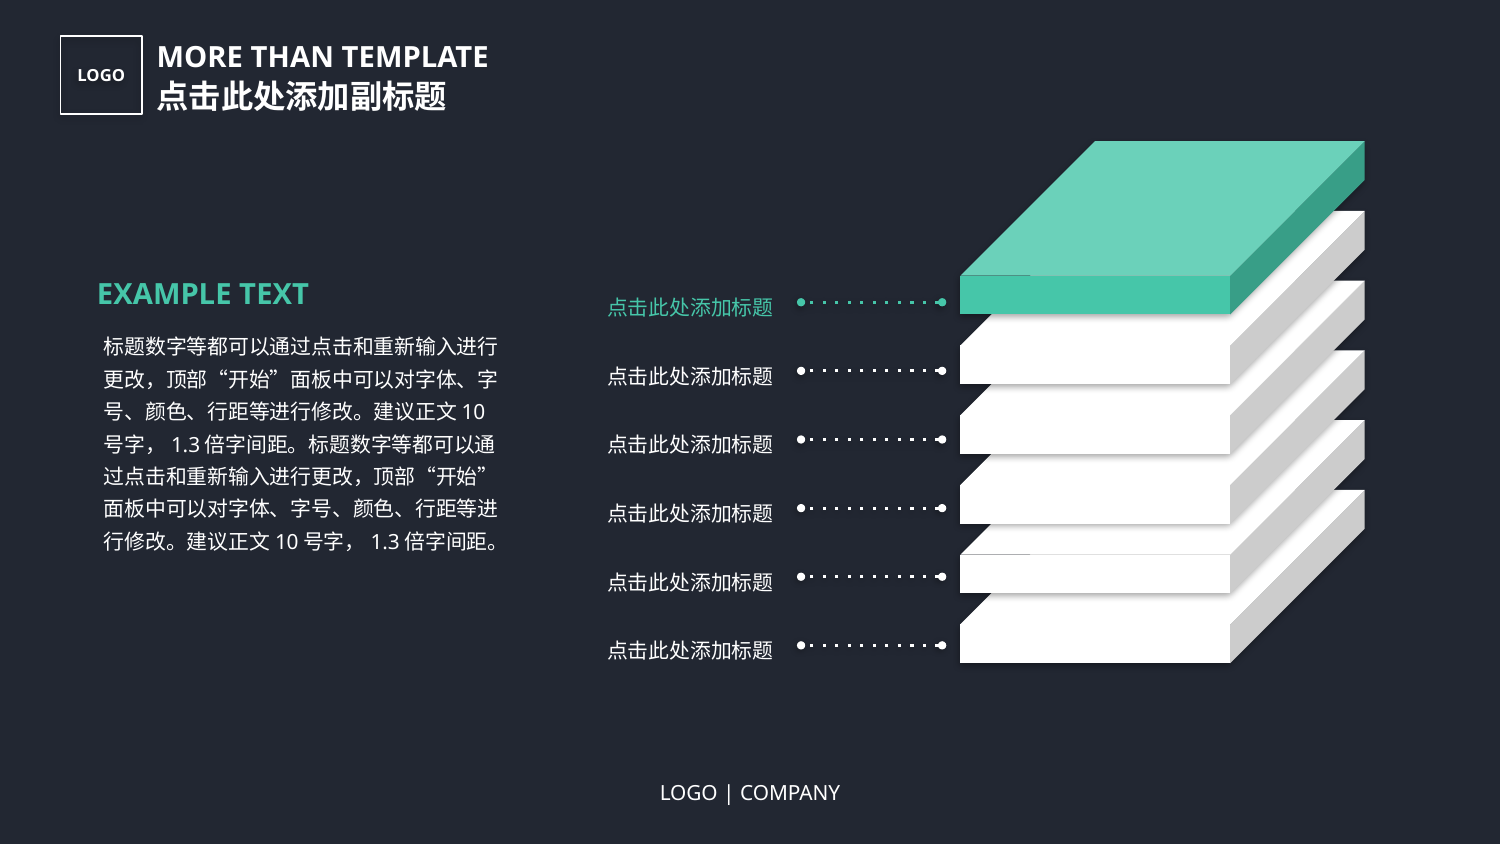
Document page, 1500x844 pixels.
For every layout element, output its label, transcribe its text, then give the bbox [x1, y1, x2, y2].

text_box [959, 419, 1366, 595]
text_box [959, 210, 1366, 385]
text_box [965, 142, 1361, 274]
text_box [964, 352, 1361, 484]
text_box 点击此处添加标题 [575, 348, 788, 396]
text_box 点击此处添加标题 [575, 623, 788, 671]
text_box [959, 349, 1366, 525]
text_box 点击此处添加标题 [575, 279, 788, 327]
text_box 点击此处添加标题 [575, 486, 788, 534]
text_box [965, 421, 1361, 553]
text_box [959, 489, 1366, 664]
text_box LOGO [60, 35, 143, 115]
text_box LOGO | COMPANY [588, 777, 912, 812]
text_box MORE THAN TEMPLATE 点击此处添加副标题 [141, 27, 514, 123]
text_box [964, 212, 1361, 344]
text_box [88, 250, 517, 563]
text_box [964, 491, 1361, 623]
text_box [959, 140, 1366, 316]
text_box 点击此处添加标题 [575, 417, 788, 465]
text_box [959, 279, 1366, 455]
text_box [964, 282, 1361, 414]
text_box 点击此处添加标题 [575, 554, 788, 602]
